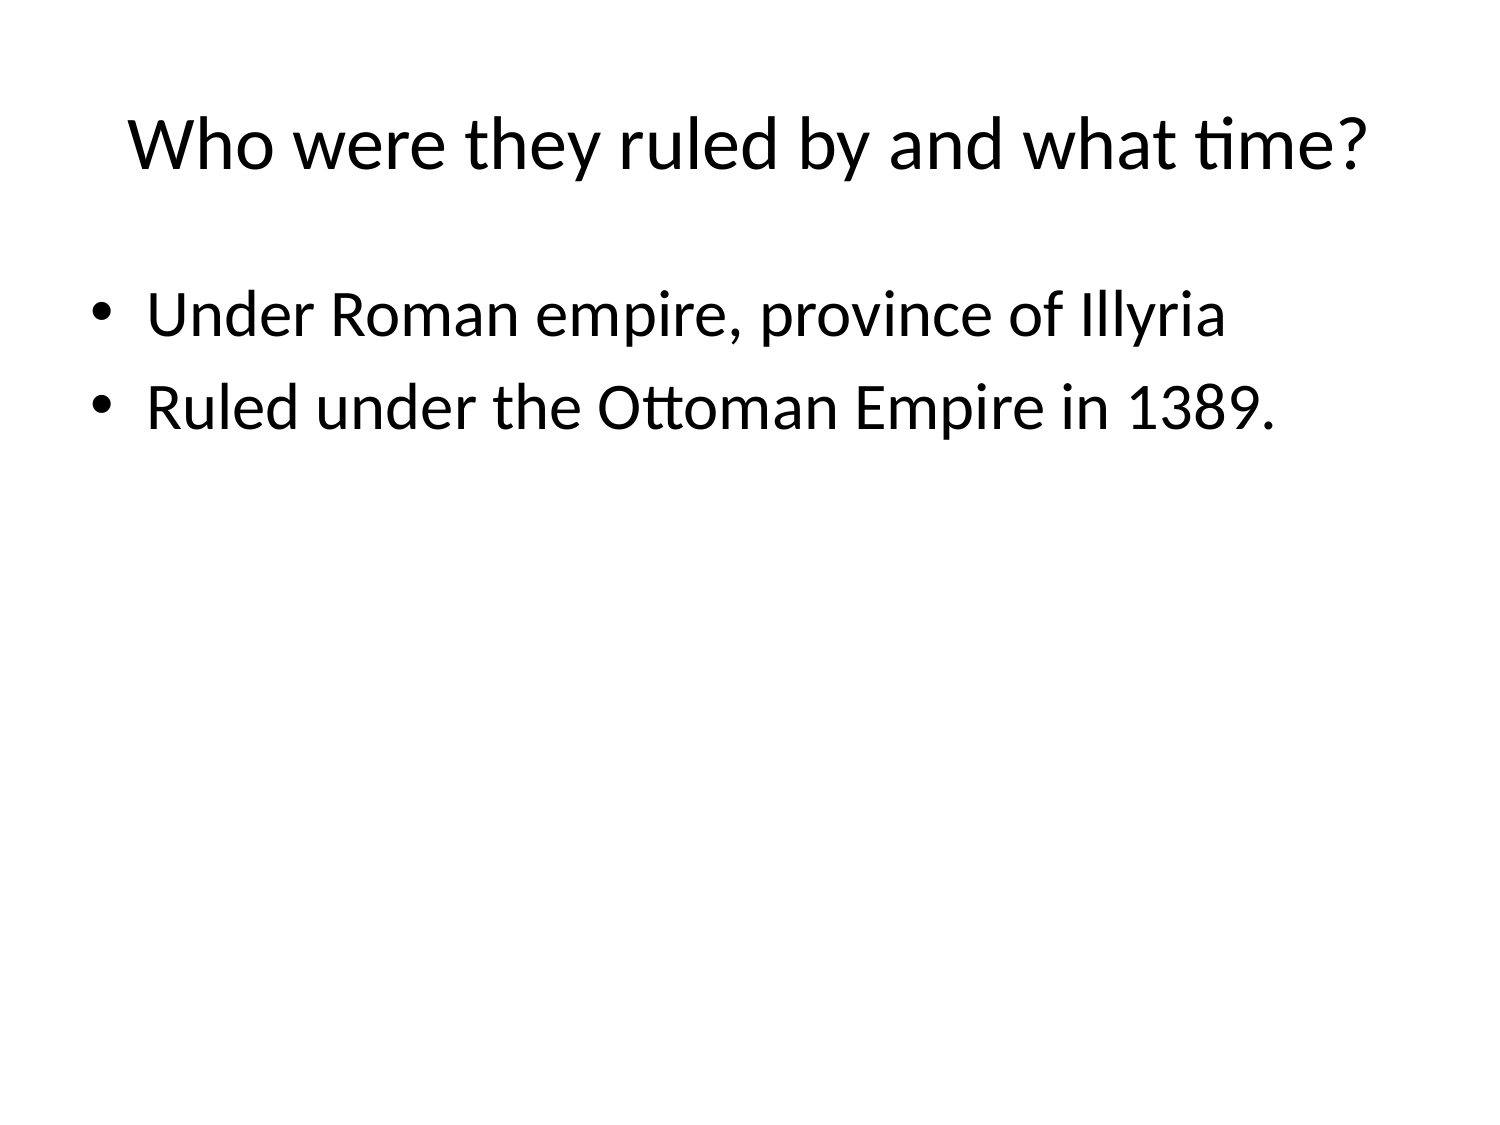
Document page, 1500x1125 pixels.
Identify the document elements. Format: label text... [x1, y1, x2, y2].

title Who were they ruled by and what time? [75, 45, 1425, 233]
list Under Roman empire, province of Illyria Ruled under the Ottoman Empire in 1389. [75, 262, 1425, 1005]
